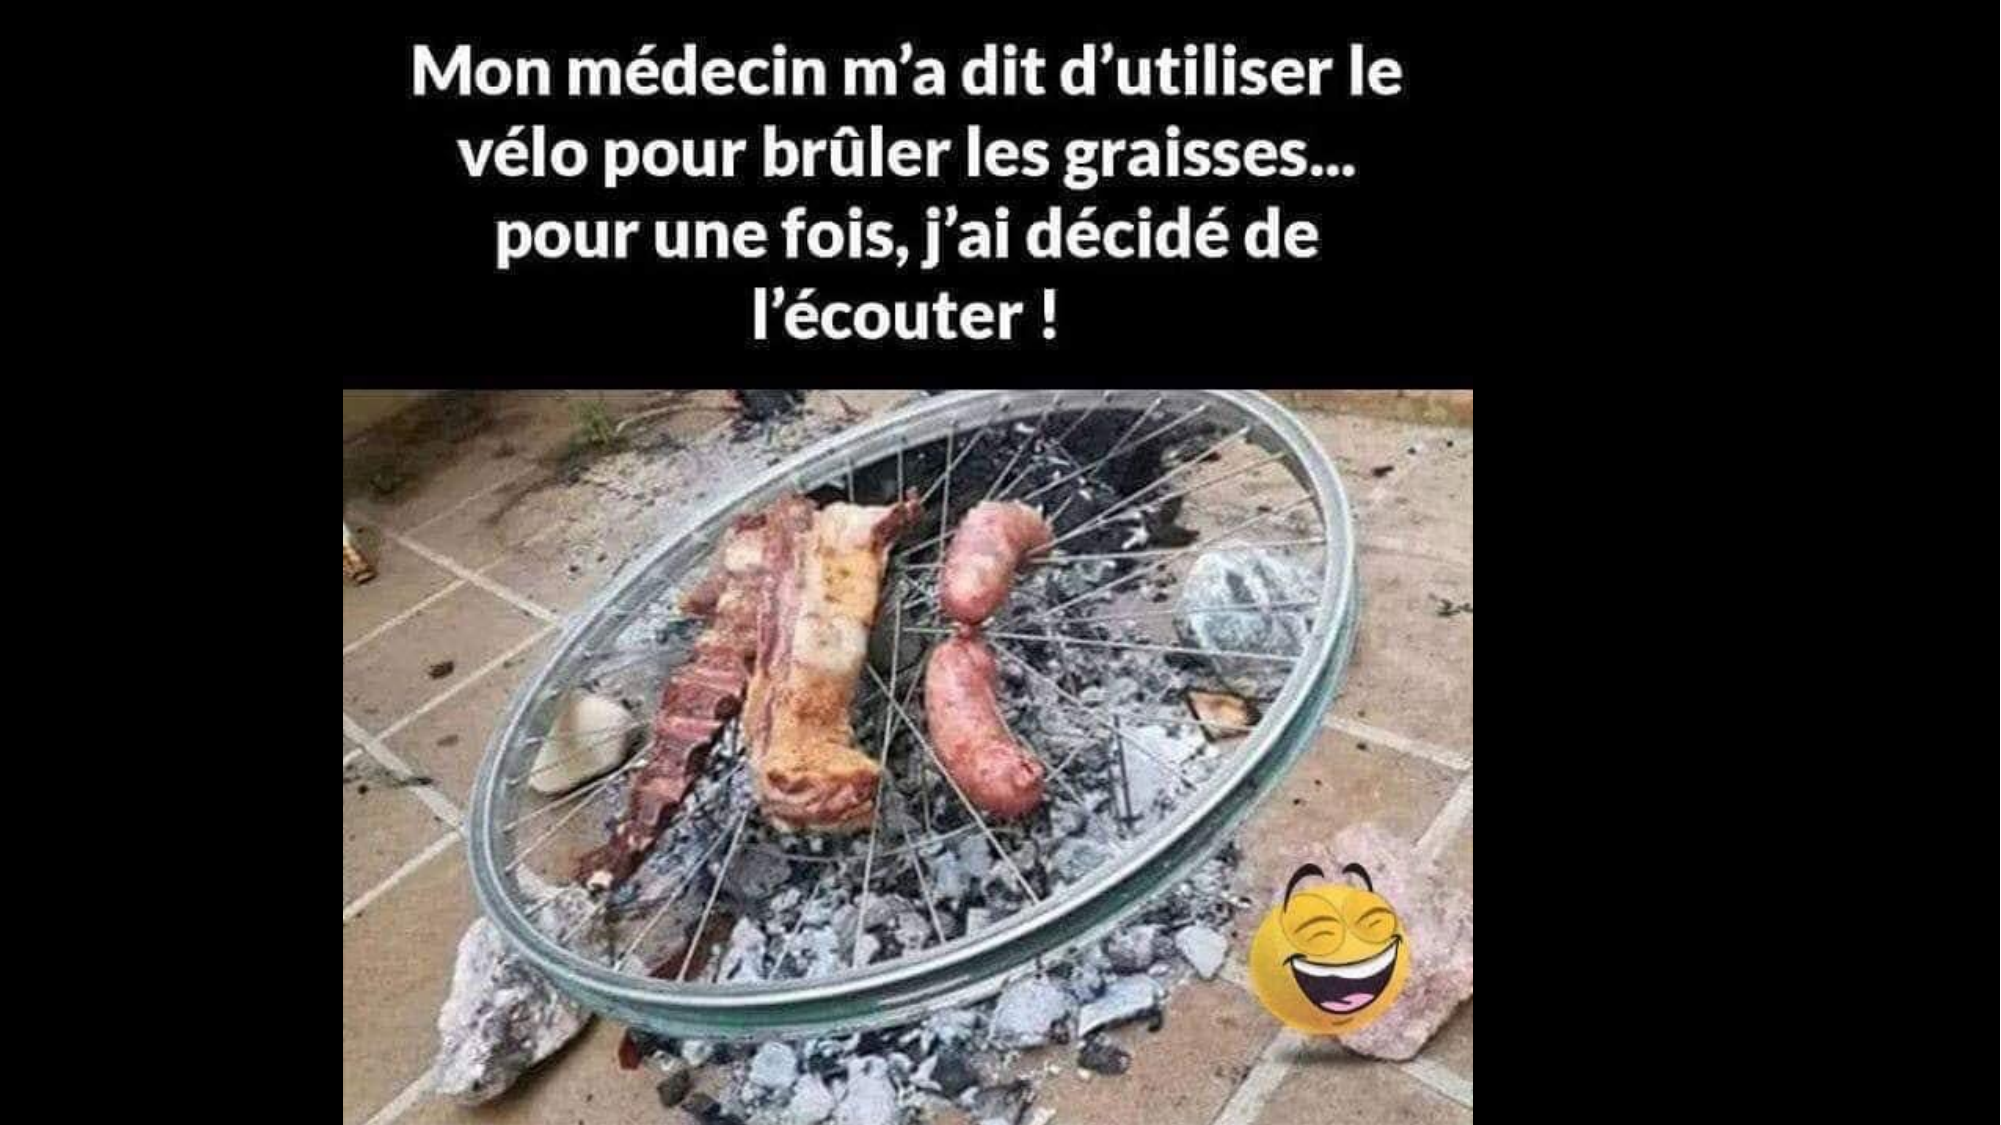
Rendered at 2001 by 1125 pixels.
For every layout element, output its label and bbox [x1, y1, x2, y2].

list [343, 0, 1473, 1125]
